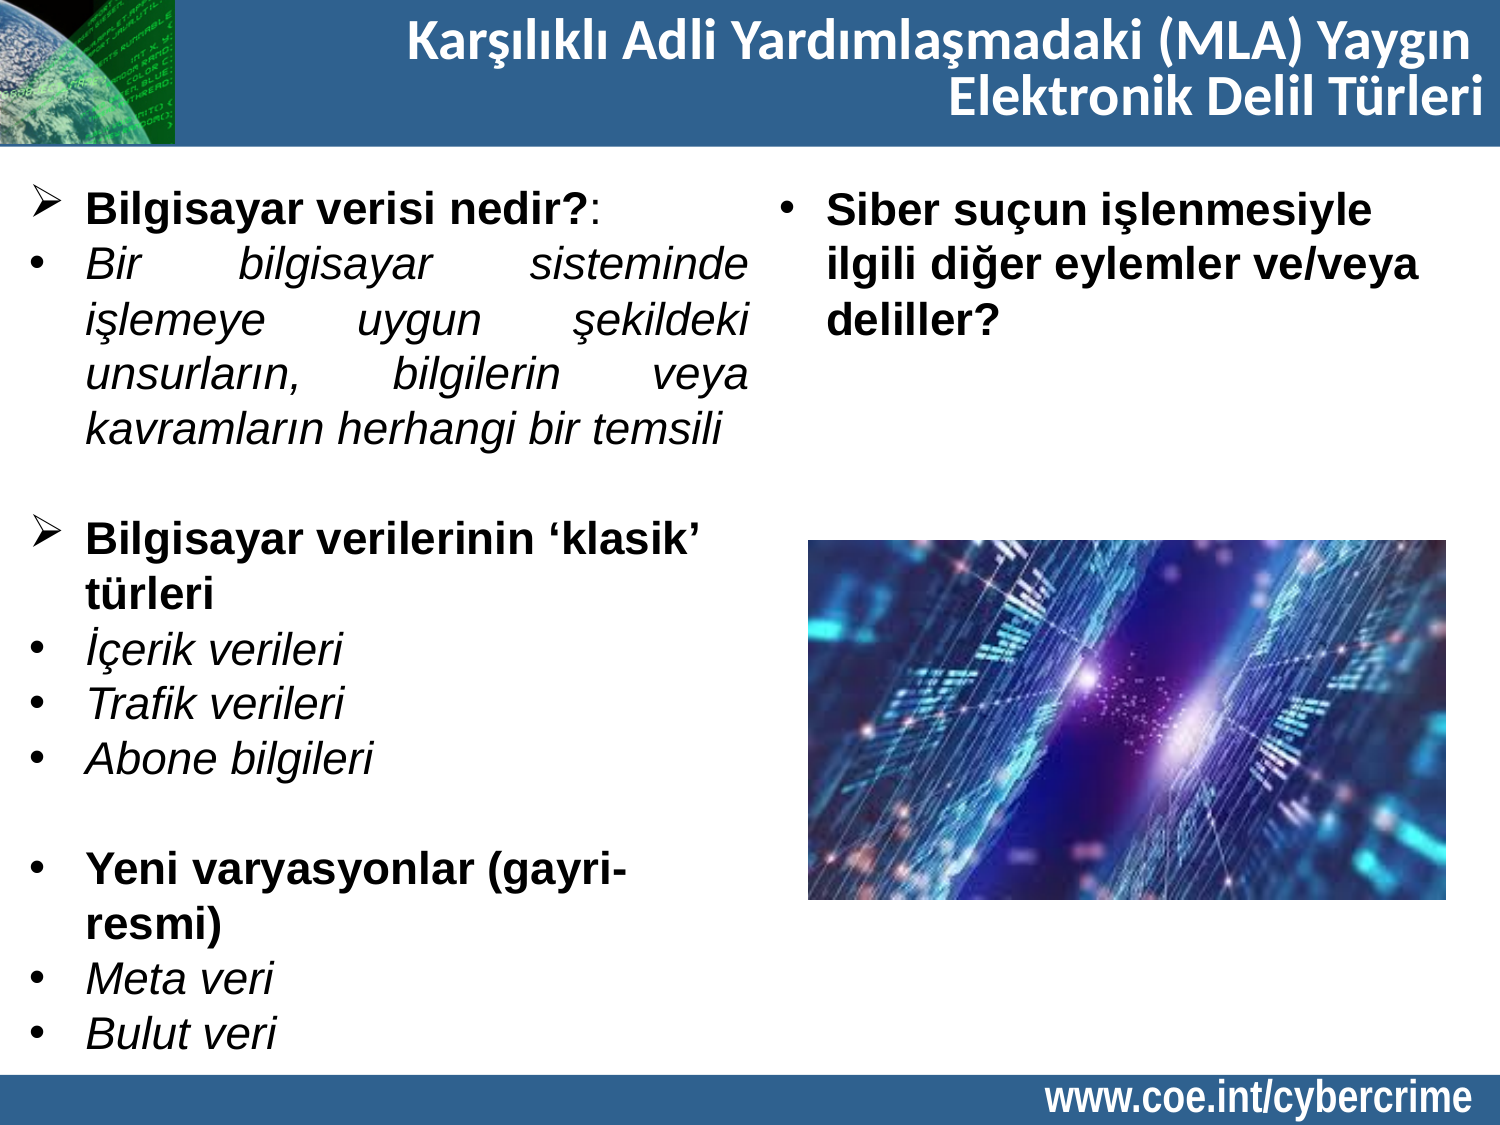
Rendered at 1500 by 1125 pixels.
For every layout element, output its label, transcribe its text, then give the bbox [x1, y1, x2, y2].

text_box Bilgisayar verisi nedir?: Bir bilgisayar sisteminde işlemeye uygun şekildeki unsurların, bilgilerin veya kavramların herhangi bir temsili Bilgisayar verilerinin ‘klasik’ türleri İçerik verileri Trafik verileri Abone bilgileri Yeni varyasyonlar (gayri-resmi) Meta veri Bulut veri [14, 171, 765, 1067]
picture [808, 540, 1446, 900]
text_box Karşılıklı Adli Yardımlaşmadaki (MLA) Yaygın Elektronik Delil Türleri [177, 0, 1500, 149]
text_box [0, 1073, 1030, 1125]
text_box Siber suçun işlenmesiyle ilgili diğer eylemler ve/veya deliller? [764, 171, 1446, 352]
picture [0, 0, 175, 144]
text_box www.coe.int/cybercrime [1030, 1059, 1500, 1125]
